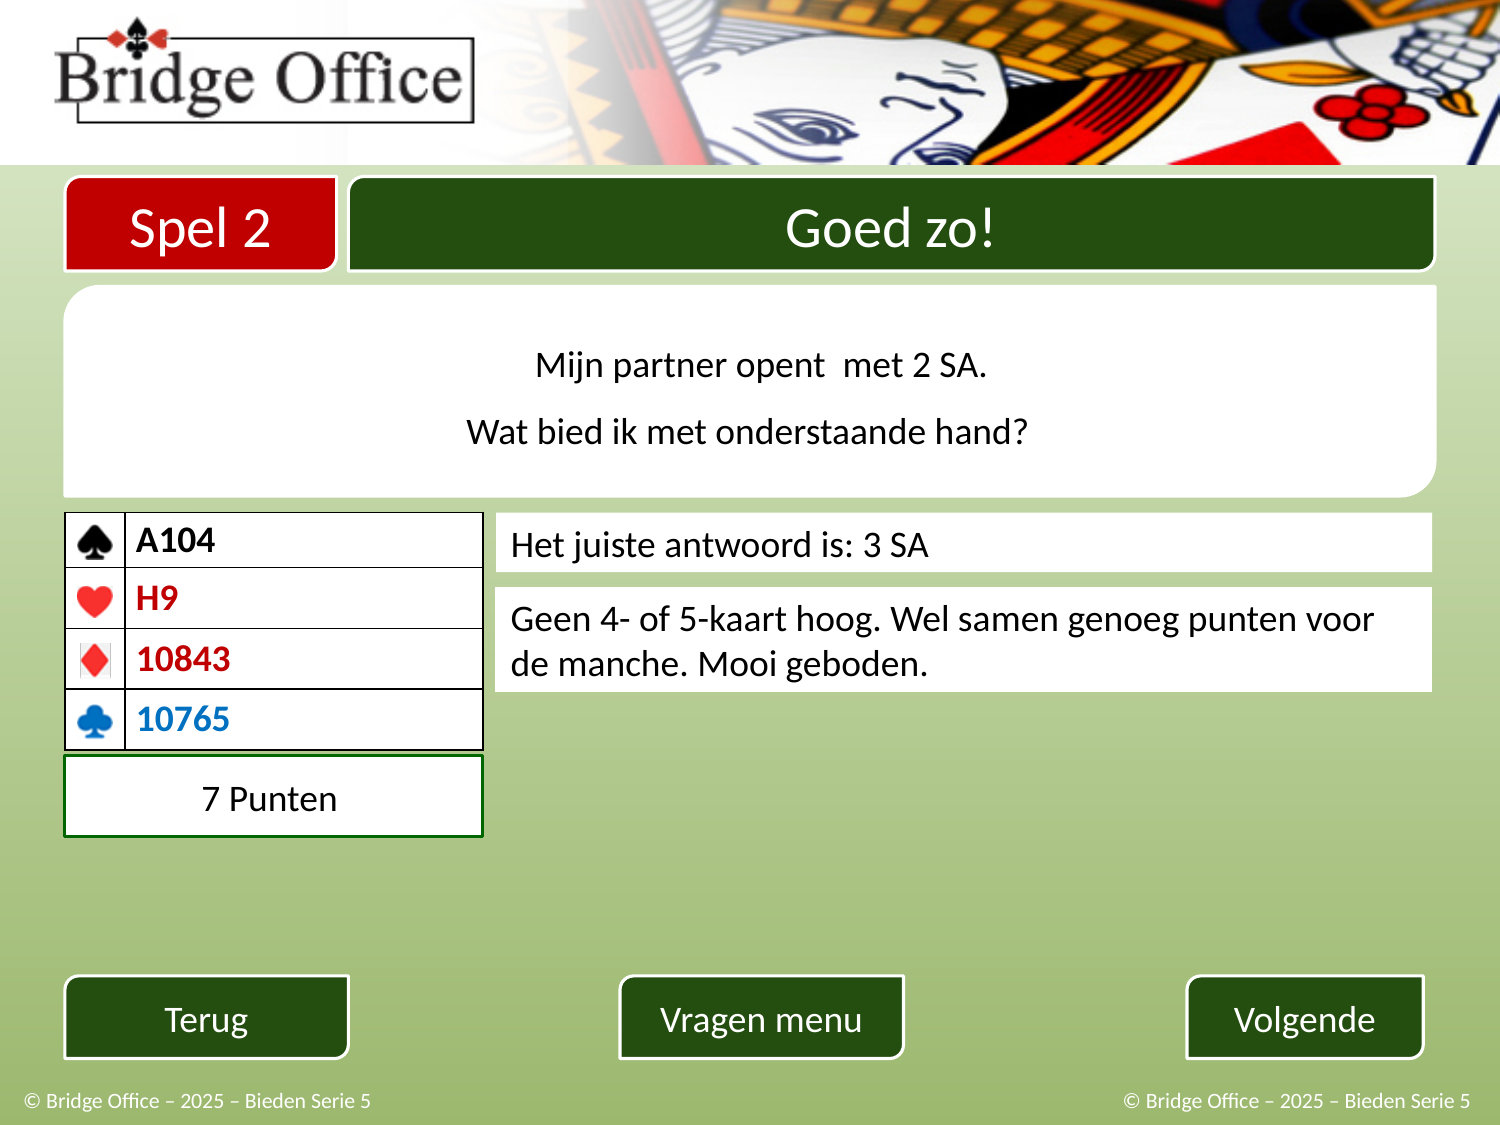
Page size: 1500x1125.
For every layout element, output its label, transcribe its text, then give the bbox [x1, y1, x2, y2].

text_box Goed zo! [346, 179, 1437, 273]
text_box Wat bied ik met onderstaande hand? [451, 399, 1072, 460]
picture [0, 0, 1500, 166]
table_cell 10843 [126, 629, 482, 688]
text_box Het juiste antwoord is: 3 SA [496, 512, 1433, 573]
text_box Vragen menu [618, 974, 906, 1061]
table_cell H9 [126, 568, 482, 628]
table_cell [66, 629, 124, 688]
picture [77, 524, 114, 561]
picture [77, 643, 114, 679]
text_box [63, 284, 1437, 498]
picture [77, 585, 114, 618]
text_box Terug [63, 974, 350, 1061]
text_box Volgende [1185, 974, 1425, 1061]
table_cell [66, 568, 124, 628]
table_cell 10765 [126, 690, 482, 749]
text_box Spel 2 [63, 179, 339, 273]
text_box © Bridge Office – 2025 – Bieden Serie 5 [8, 1079, 393, 1121]
picture [77, 703, 114, 740]
table_header [66, 513, 124, 567]
text_box © Bridge Office – 2025 – Bieden Serie 5 [1107, 1079, 1500, 1121]
text_box Mijn partner opent met 2 SA. [508, 332, 1015, 393]
text_box Geen 4- of 5-kaart hoog. Wel samen genoeg punten voor de manche. Mooi geboden. [495, 587, 1432, 692]
table_header A104 [126, 513, 482, 567]
table_cell [66, 690, 124, 749]
text_box 7 Punten [63, 754, 484, 838]
